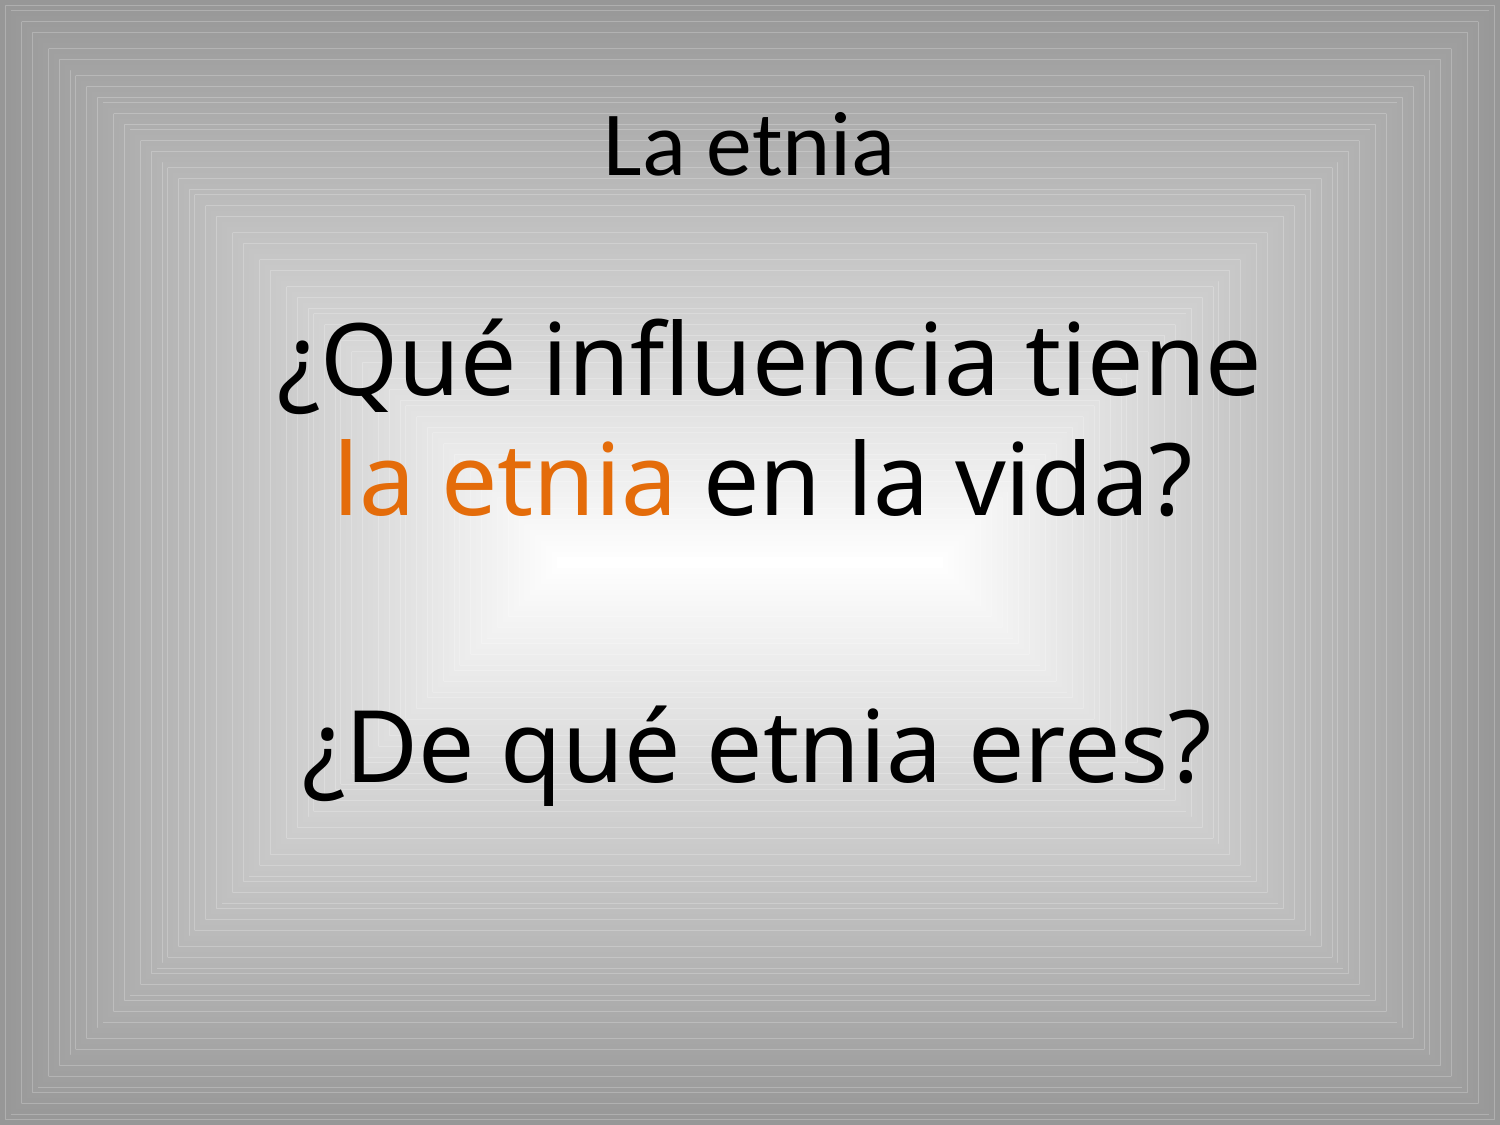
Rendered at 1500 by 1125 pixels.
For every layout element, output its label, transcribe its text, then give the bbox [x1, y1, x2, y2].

list ¿Qué influencia tiene la etnia en la vida? [262, 287, 1338, 638]
title La etnia [75, 45, 1425, 233]
text_box ¿De qué etnia eres? [287, 675, 1313, 810]
